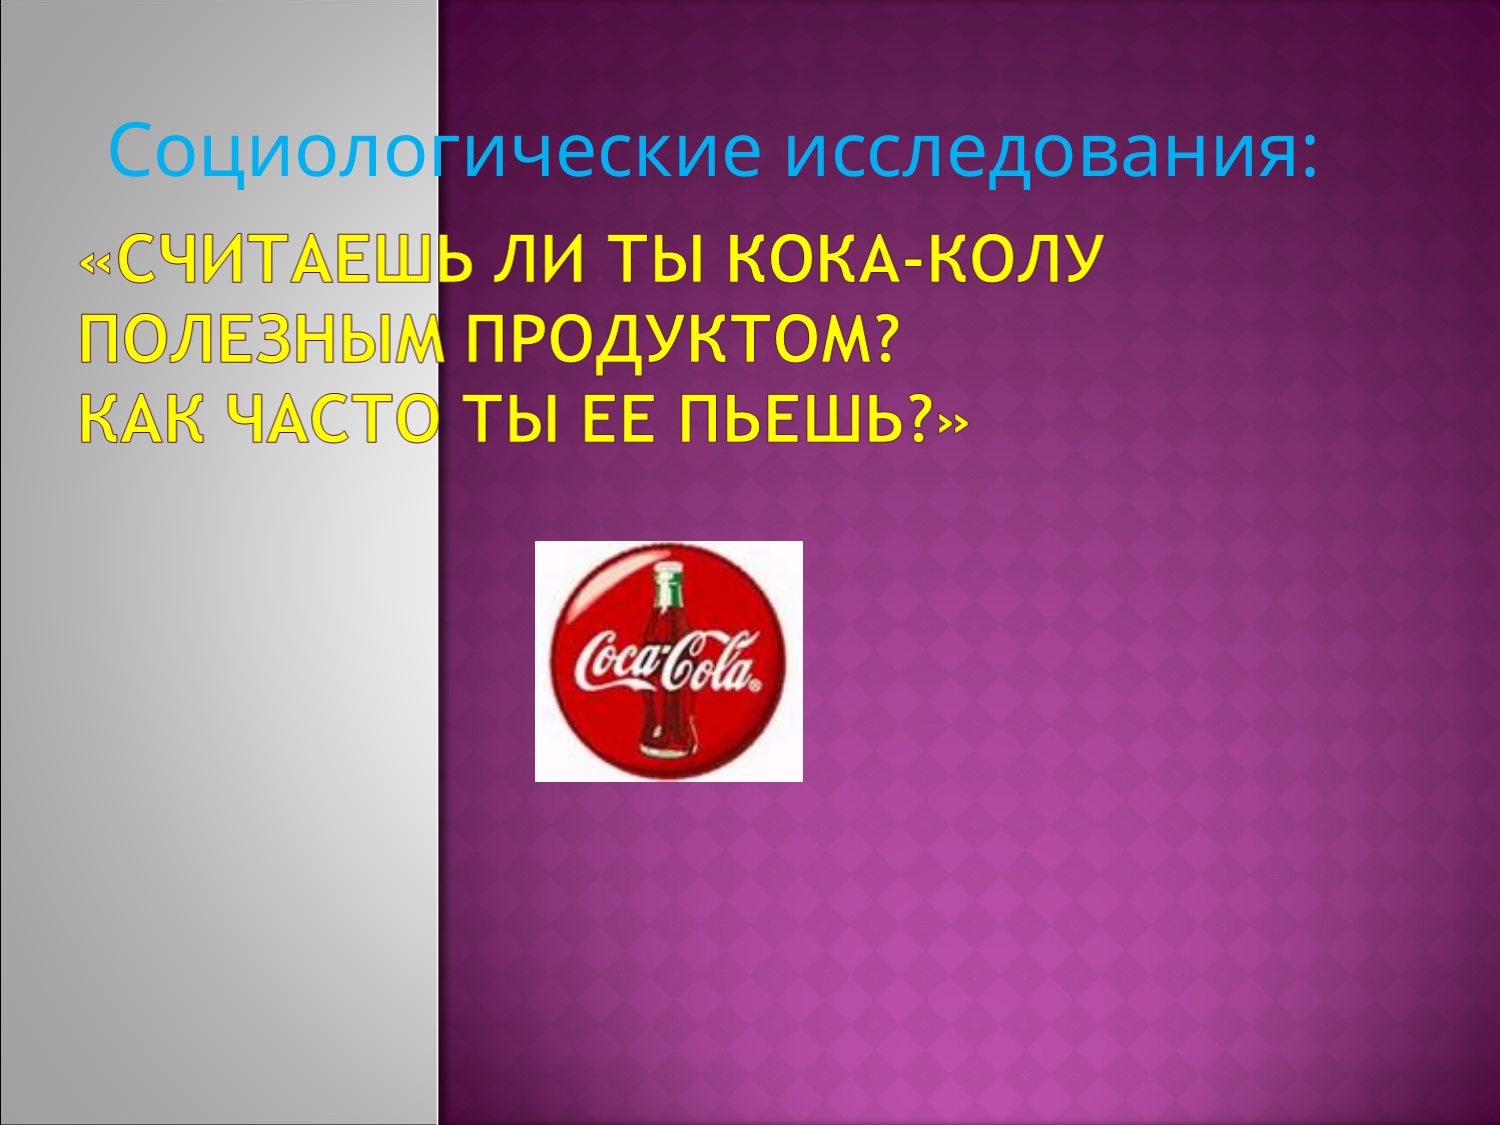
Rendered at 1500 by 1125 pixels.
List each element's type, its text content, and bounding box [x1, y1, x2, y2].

text_box Социологические исследования: [91, 93, 1357, 194]
picture [0, 0, 1500, 1125]
